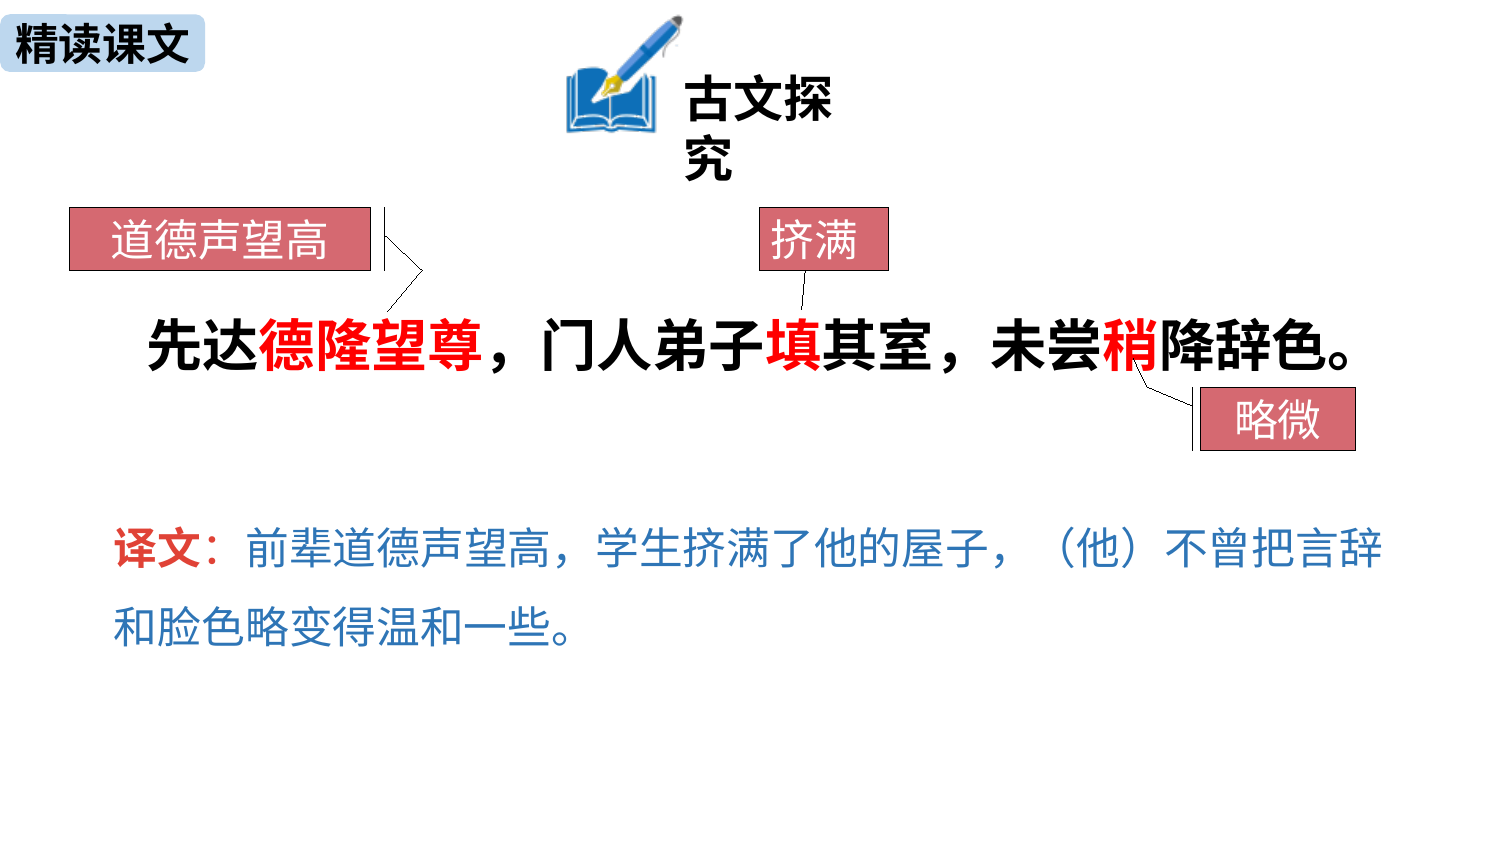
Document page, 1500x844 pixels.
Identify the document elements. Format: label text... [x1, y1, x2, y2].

text_box 略微 [1200, 387, 1356, 451]
text_box 先达德隆望尊，门人弟子填其室，未尝稍降辞色。 [135, 271, 1378, 384]
text_box 精读课文 [0, 13, 207, 73]
picture [556, 12, 689, 141]
text_box 古文探究 [689, 57, 899, 137]
text_box 道德声望高 [69, 207, 371, 271]
text_box 挤满 [759, 207, 889, 310]
text_box 译文：前辈道德声望高，学生挤满了他的屋子，（他）不曾把言辞和脸色略变得温和一些。 [102, 489, 1402, 658]
